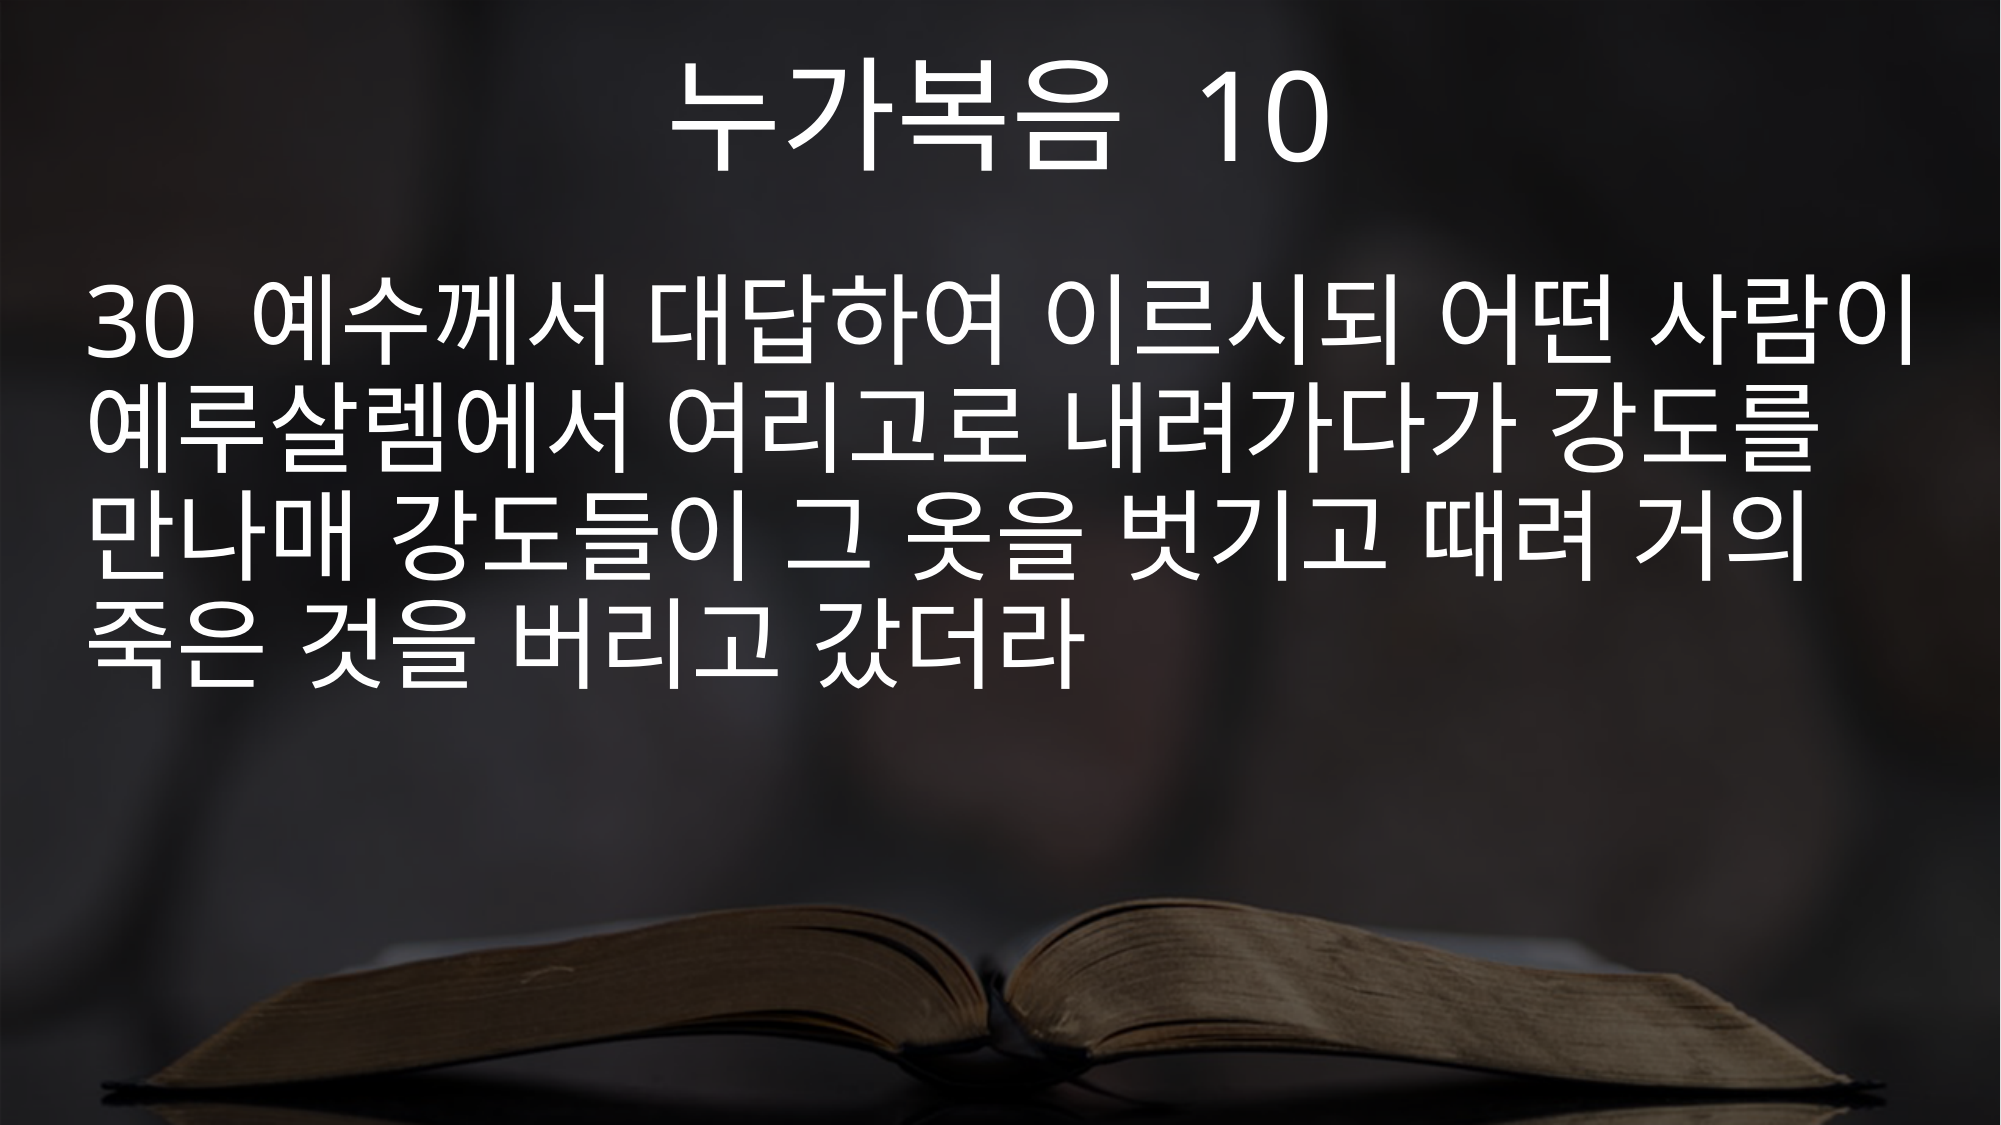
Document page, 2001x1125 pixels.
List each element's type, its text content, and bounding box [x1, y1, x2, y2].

footer 누가복음 10 [0, 32, 2000, 192]
list 30 예수께서 대답하여 이르시되 어떤 사람이 예루살렘에서 여리고로 내려가다가 강도를 만나매 강도들이 그 옷을 벗기고 때려 거의 죽은 것을 버리고 갔더라 [69, 263, 1953, 423]
picture [0, 0, 2001, 1125]
